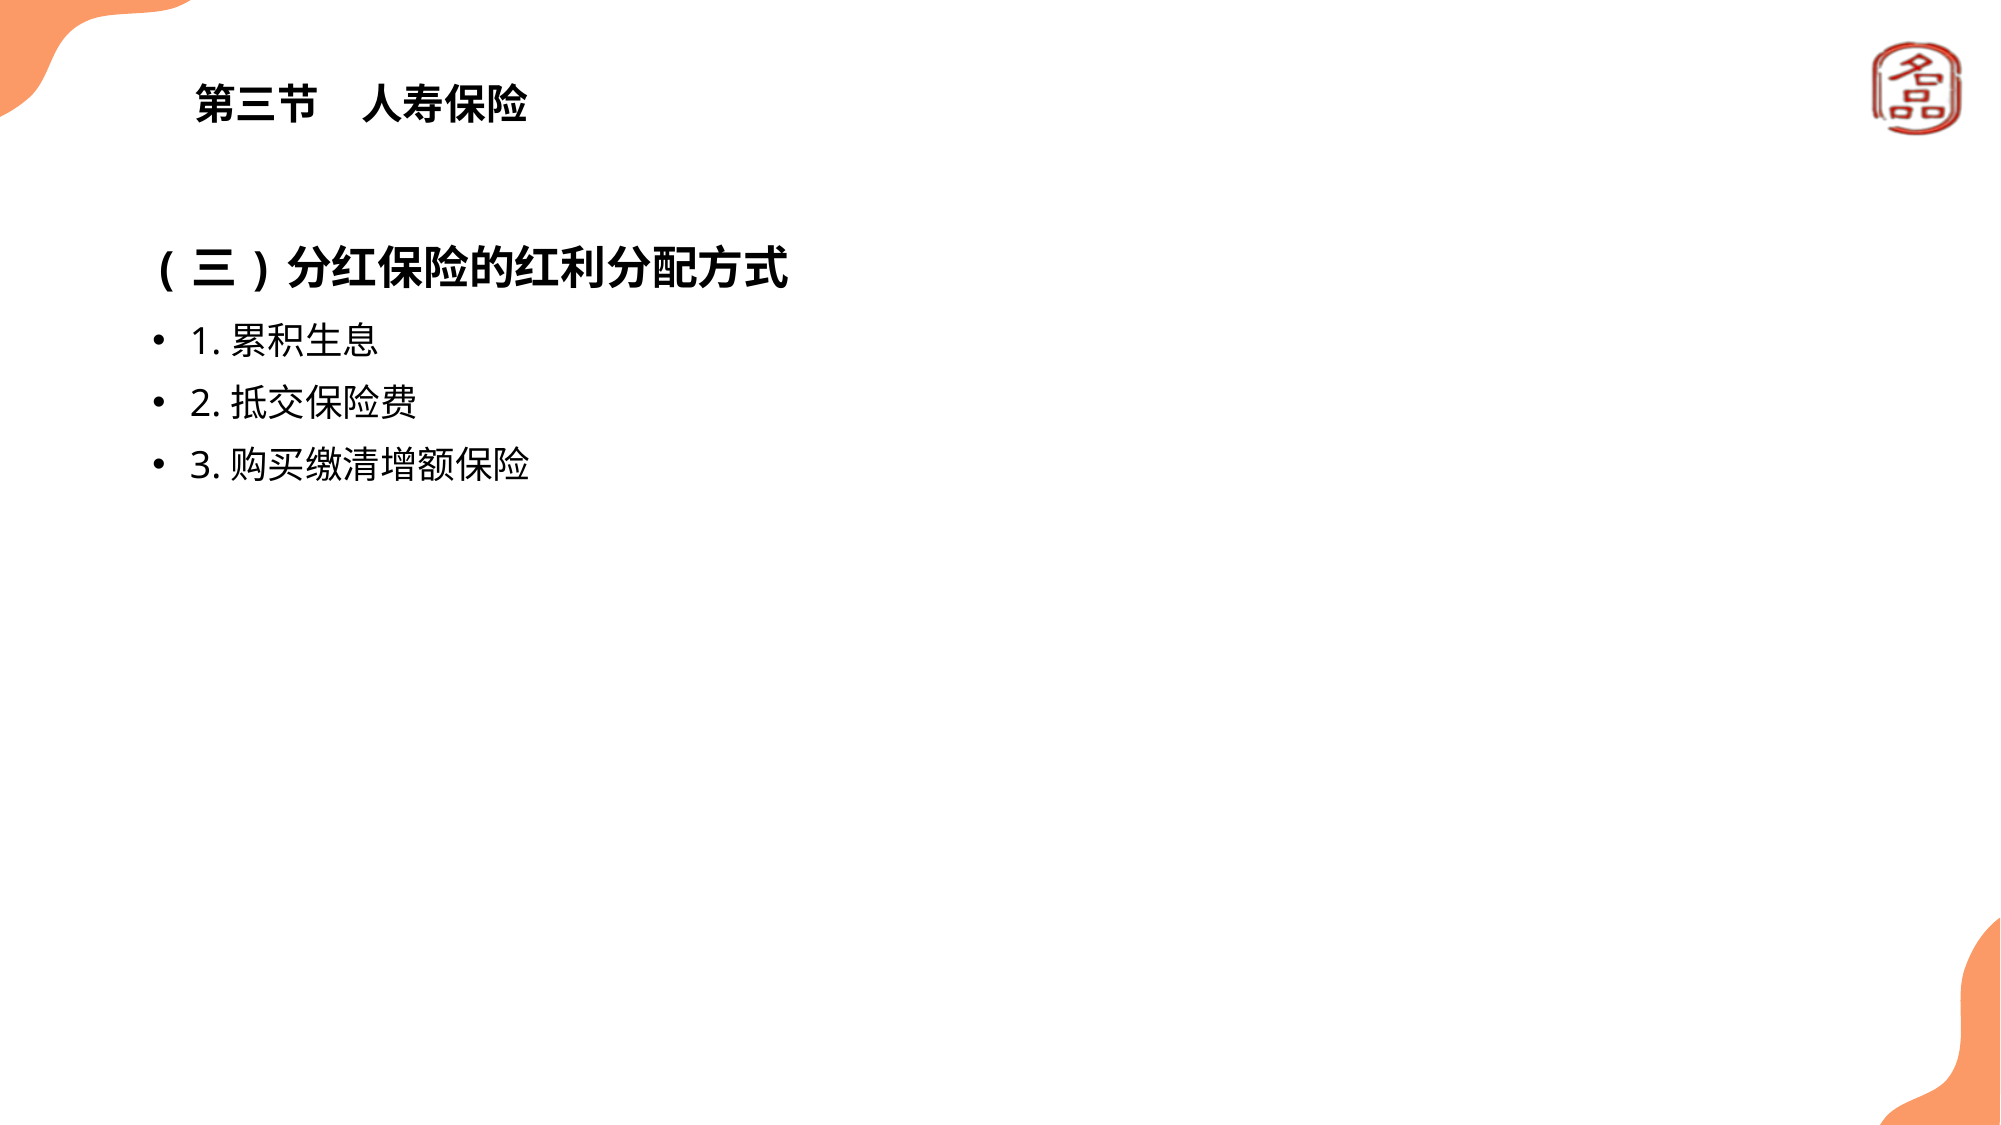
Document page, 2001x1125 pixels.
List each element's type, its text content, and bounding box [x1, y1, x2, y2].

title 第三节 人寿保险 [137, 60, 1863, 152]
list (三)分红保险的红利分配方式 1.累积生息 2.抵交保险费 3.购买缴清增额保险 [137, 217, 1863, 1031]
picture [1861, 10, 1990, 147]
